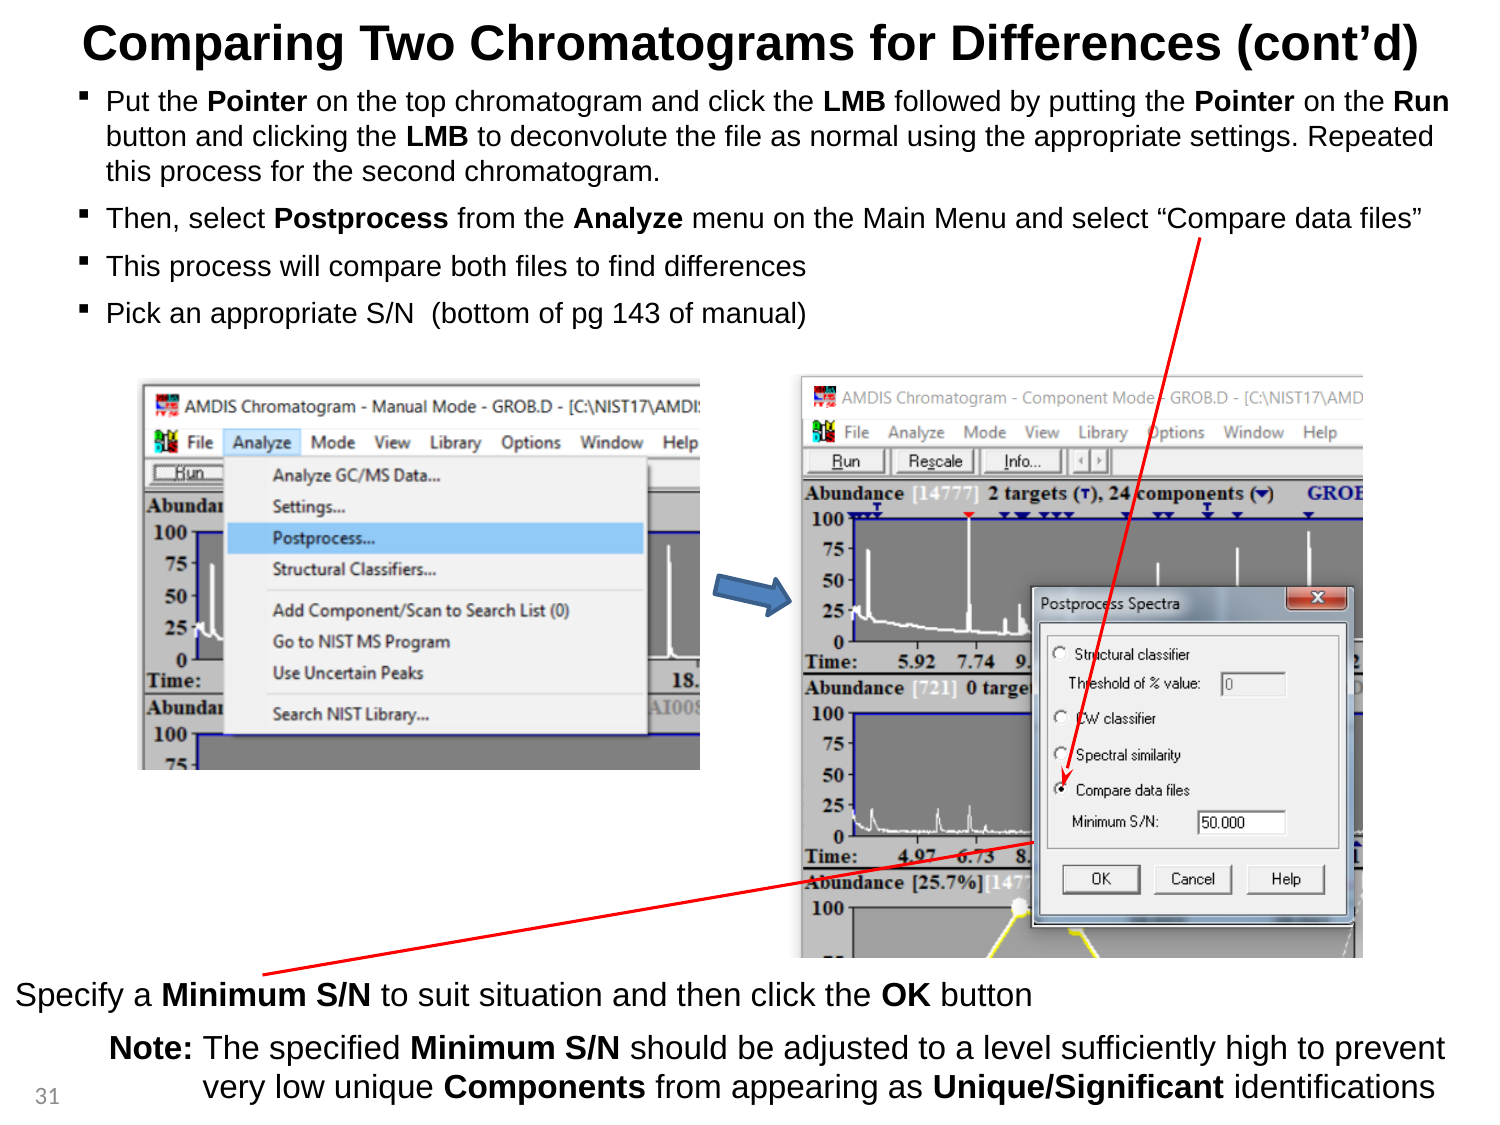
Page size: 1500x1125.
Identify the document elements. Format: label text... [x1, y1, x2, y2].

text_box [1062, 237, 1201, 788]
picture [137, 378, 700, 770]
slide_number 31 [0, 1065, 75, 1125]
picture [789, 374, 1363, 958]
text_box [712, 573, 784, 618]
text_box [262, 837, 1063, 976]
text_box Put the Pointer on the top chromatogram and click the LMB followed by putting the Pointer on the Run button and clicking the LMB to deconvolute the file as normal using the appropriate settings. Repeated this process for the second chromatogram. Then, select Postprocess from the Analyze menu on the Main Menu and select “Compare data files” This process will compare both files to find differences Pick an appropriate S/N (bottom of pg 143 of manual) [62, 74, 1475, 372]
text_box Specify a Minimum S/N to suit situation and then click the OK button Note: The specified Minimum S/N should be adjusted to a level sufficiently high to prevent very low unique Components from appearing as Unique/Significant identifications [0, 965, 1500, 1113]
text_box Comparing Two Chromatograms for Differences (cont’d) [67, 2, 1436, 78]
